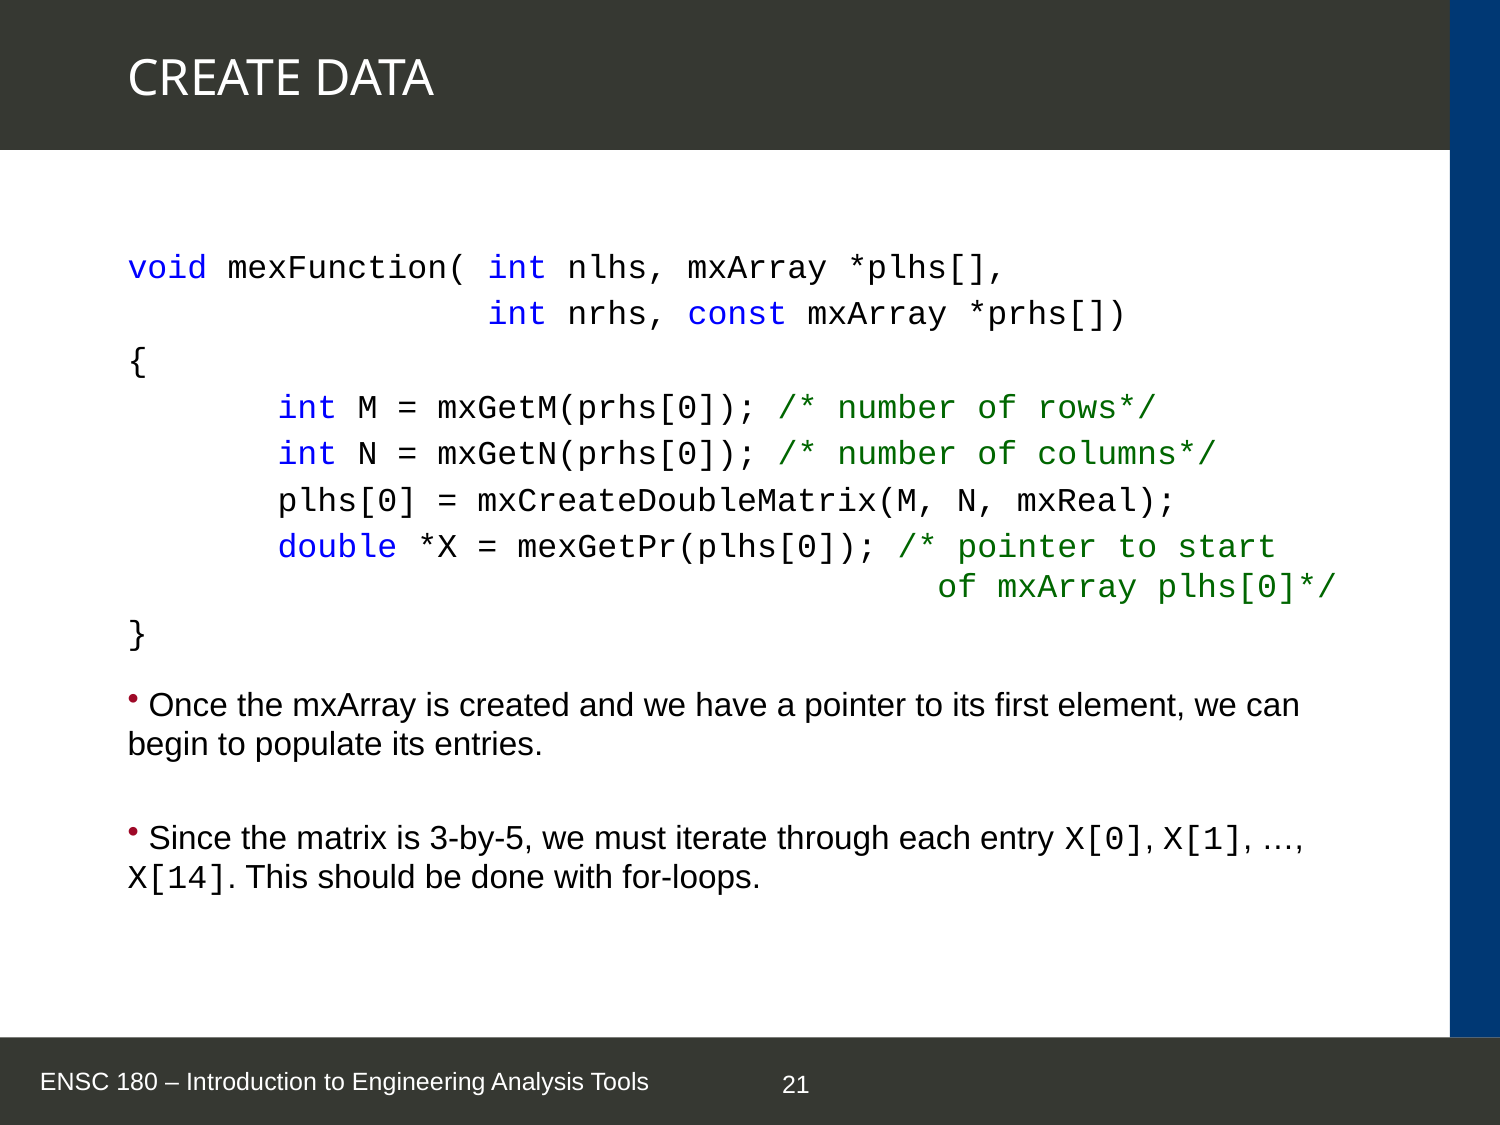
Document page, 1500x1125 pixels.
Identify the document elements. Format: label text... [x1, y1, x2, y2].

list void mexFunction( int nlhs, mxArray *plhs[], int nrhs, const mxArray *prhs[]) { int M = mxGetM(prhs[0]); /* number of rows*/ int N = mxGetN(prhs[0]); /* number of columns*/ plhs[0] = mxCreateDoubleMatrix(M, N, mxReal); double *X = mexGetPr(plhs[0]); /* pointer to start of mxArray plhs[0]*/ } Once the mxArray is created and we have a pointer to its first element, we can begin to populate its entries. Since the matrix is 3-by-5, we must iterate through each entry X[0], X[1], …, X[14]. This should be done with for-loops. [112, 237, 1388, 1029]
title CREATE DATA [112, 37, 1450, 138]
footer ENSC 180 – Introduction to Engineering Analysis Tools [24, 1057, 740, 1113]
